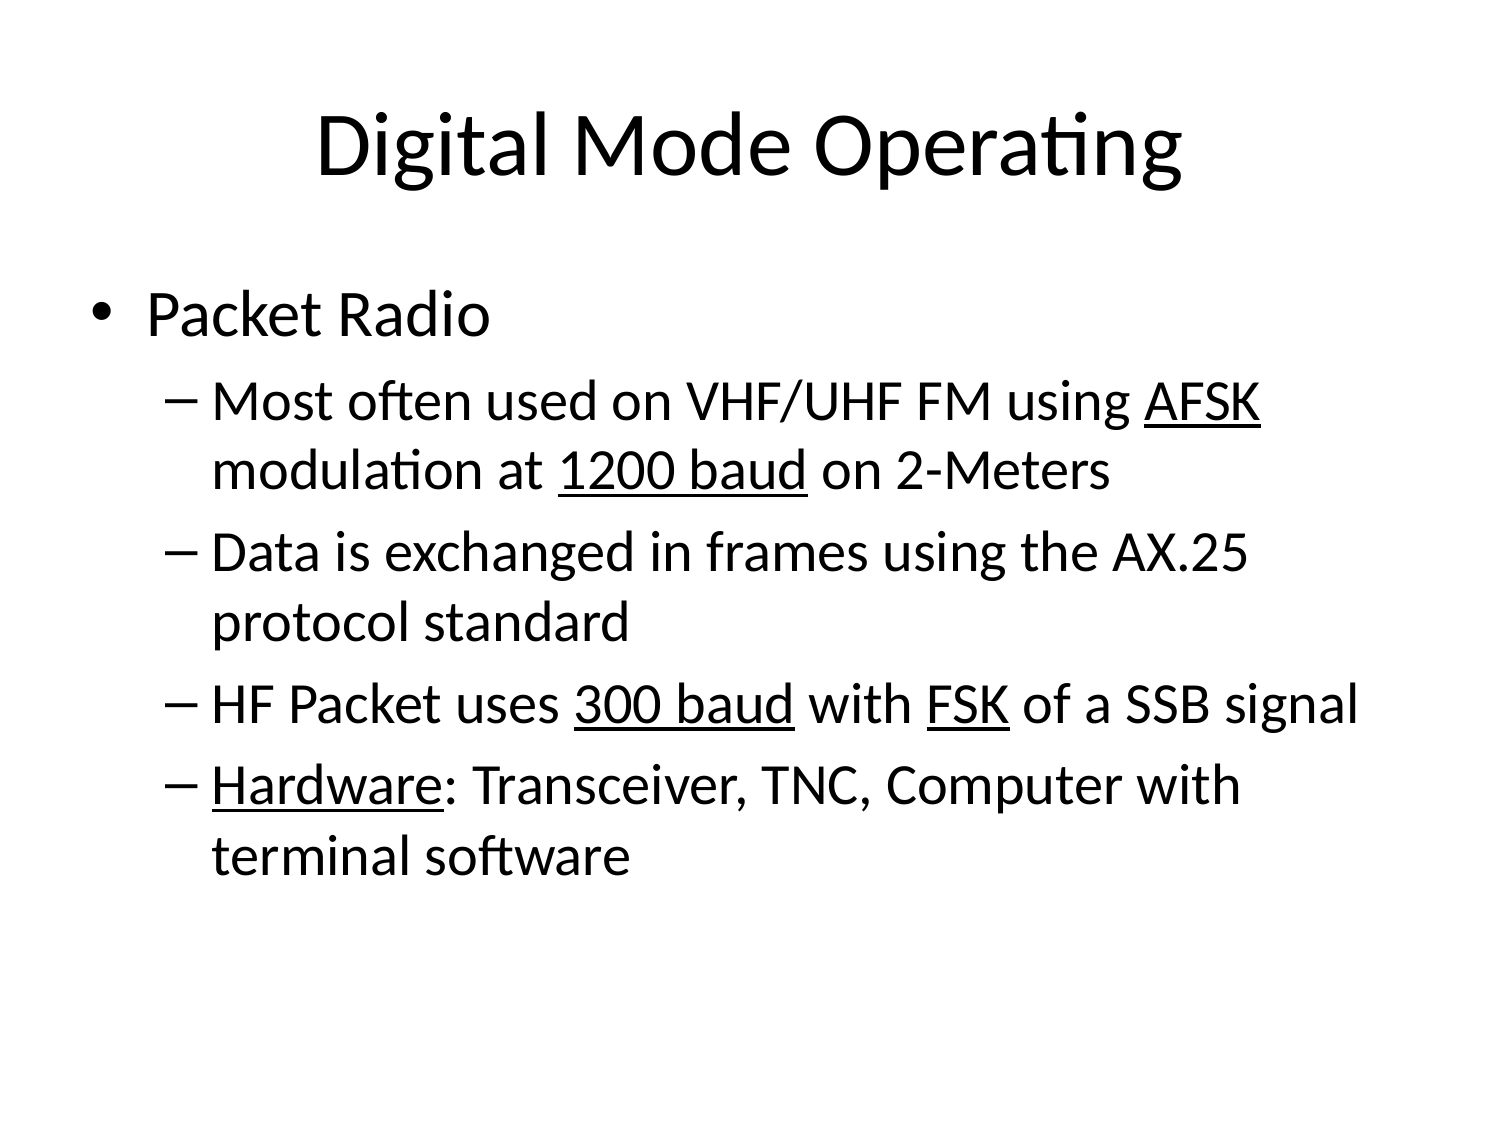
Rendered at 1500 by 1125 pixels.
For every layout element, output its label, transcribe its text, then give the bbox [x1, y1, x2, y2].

title Digital Mode Operating [75, 45, 1425, 233]
list Packet Radio Most often used on VHF/UHF FM using AFSK modulation at 1200 baud on 2-Meters Data is exchanged in frames using the AX.25 protocol standard HF Packet uses 300 baud with FSK of a SSB signal Hardware: Transceiver, TNC, Computer with terminal software [75, 262, 1425, 1005]
